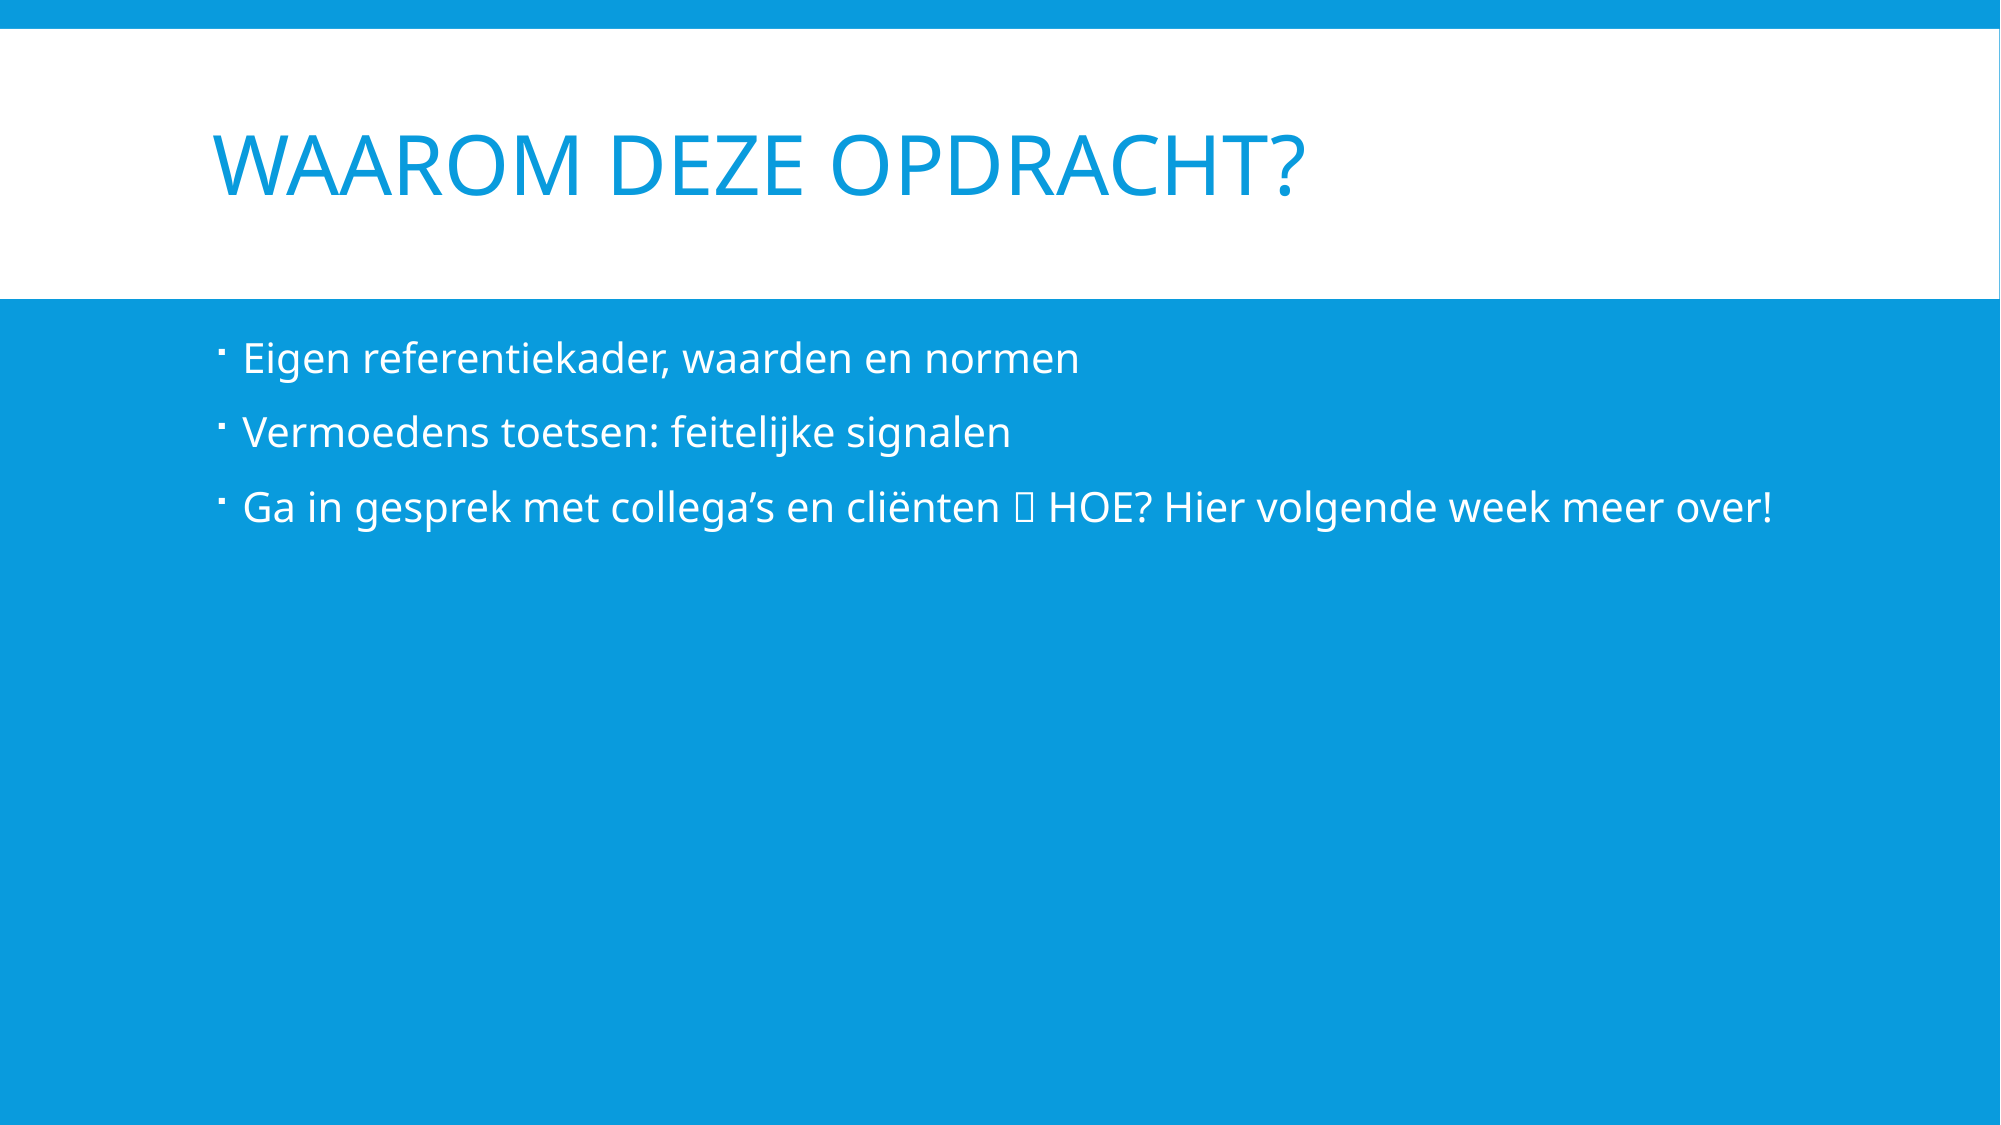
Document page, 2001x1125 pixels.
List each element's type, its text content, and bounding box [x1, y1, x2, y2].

title Waarom deze opdracht? [197, 46, 1803, 295]
list Eigen referentiekader, waarden en normen Vermoedens toetsen: feitelijke signalen Ga in gesprek met collega’s en cliënten  HOE? Hier volgende week meer over! [197, 329, 1803, 1020]
